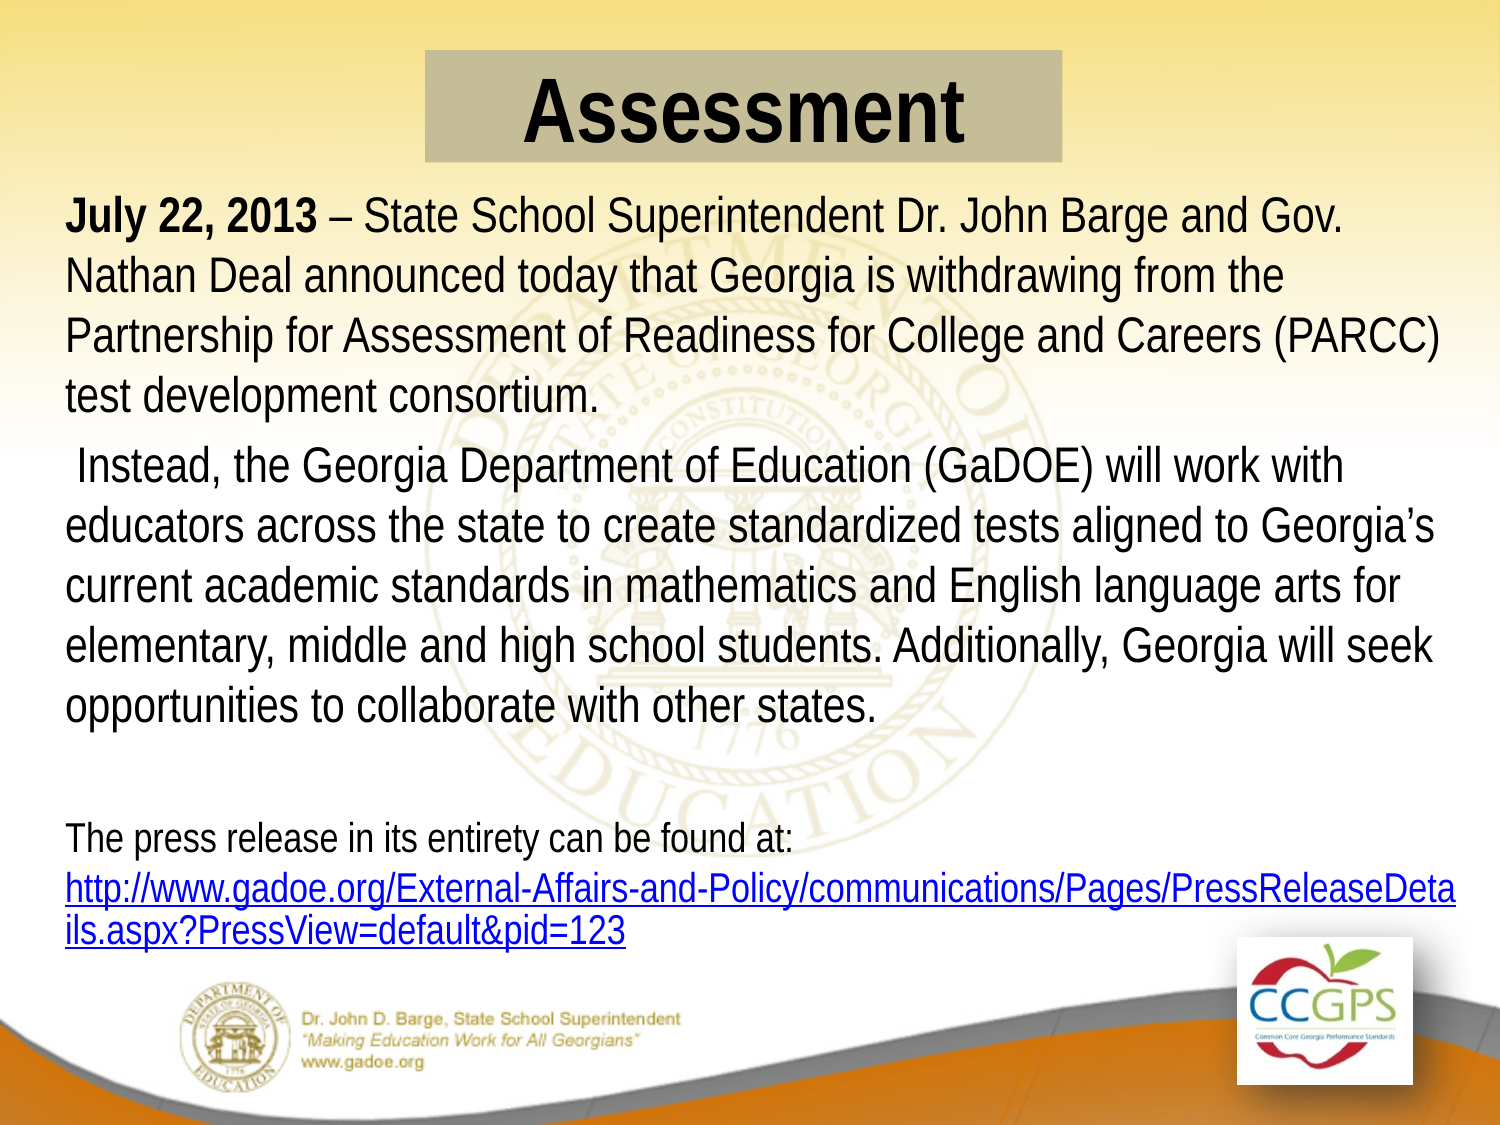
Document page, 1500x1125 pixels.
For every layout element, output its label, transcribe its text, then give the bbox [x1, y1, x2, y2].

list July 22, 2013 – State School Superintendent Dr. John Barge and Gov. Nathan Deal announced today that Georgia is withdrawing from the Partnership for Assessment of Readiness for College and Careers (PARCC) test development consortium. Instead, the Georgia Department of Education (GaDOE) will work with educators across the state to create standardized tests aligned to Georgia’s current academic standards in mathematics and English language arts for elementary, middle and high school students. Additionally, Georgia will seek opportunities to collaborate with other states. The press release in its entirety can be found at: http://www.gadoe.org/External-Affairs-and-Policy/communications/Pages/PressReleaseDetails.aspx?PressView=default&pid=123 [49, 174, 1476, 963]
title Assessment [424, 49, 1063, 163]
picture [0, 0, 1500, 1125]
